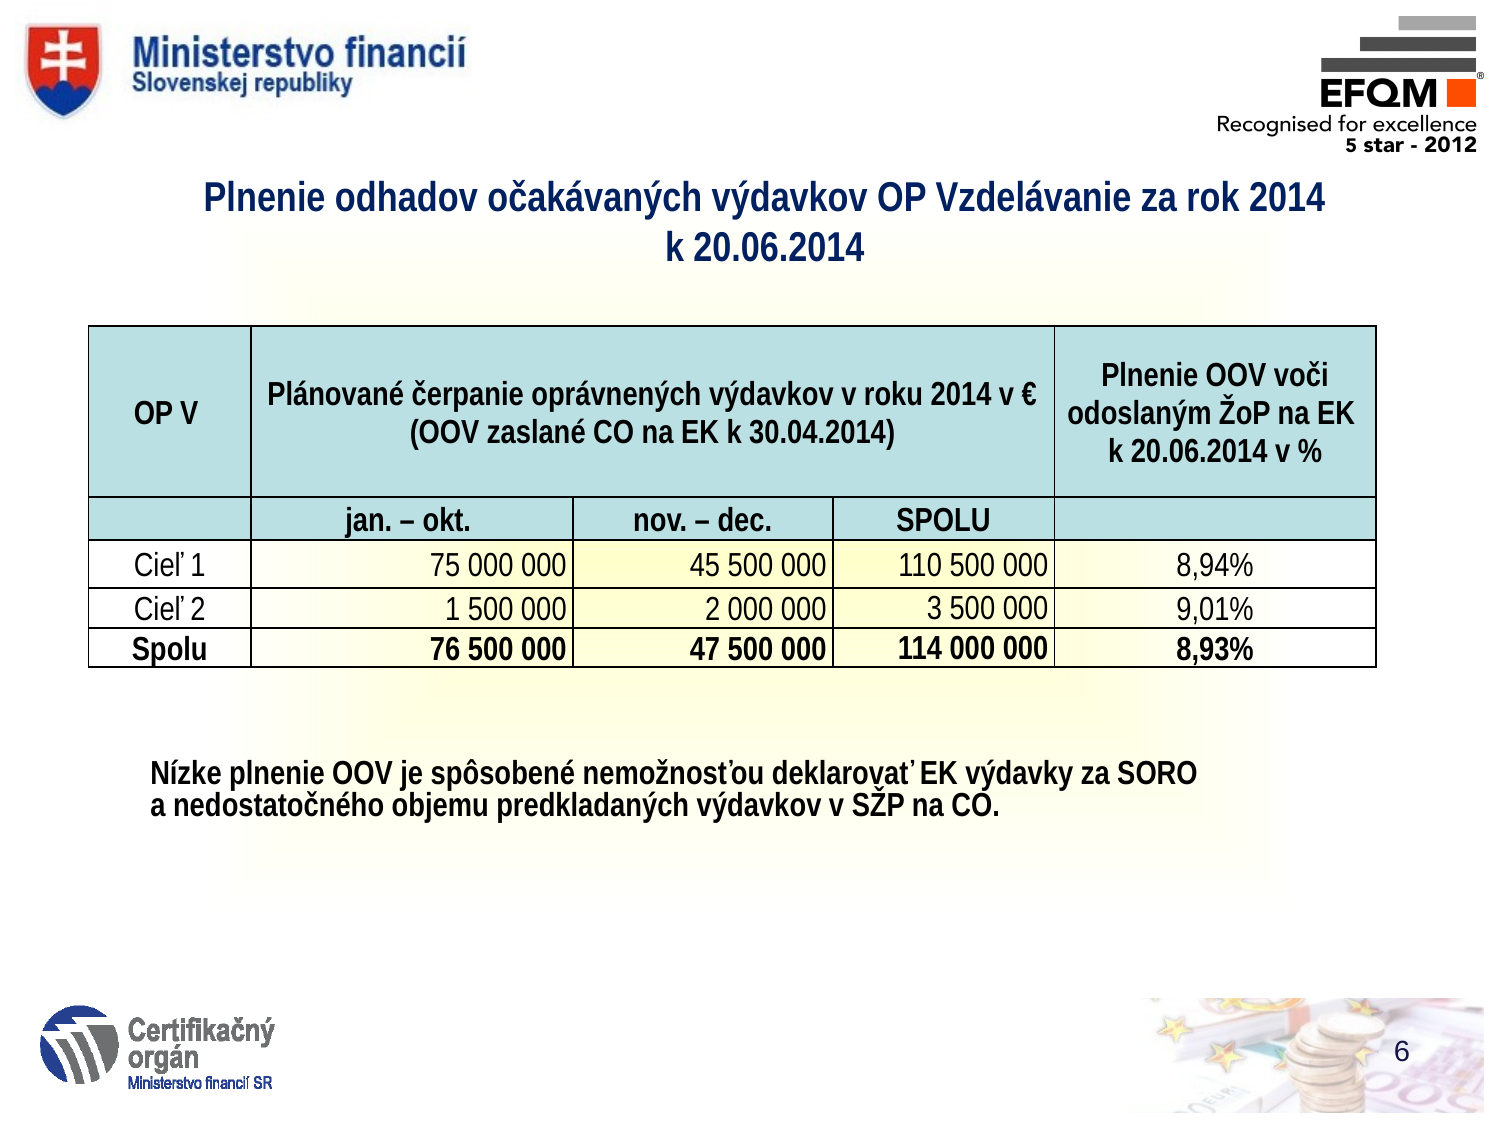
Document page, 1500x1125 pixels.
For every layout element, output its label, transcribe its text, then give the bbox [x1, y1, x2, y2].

picture [1216, 16, 1484, 149]
table_header Plánované čerpanie oprávnených výdavkov v roku 2014 v € (OOV zaslané CO na EK k 30.04.2014) [252, 327, 1054, 496]
table_cell Spolu [89, 629, 250, 666]
table_cell 2 000 000 [574, 589, 832, 627]
table_header Plnenie OOV voči odoslaným ŽoP na EK k 20.06.2014 v % [1055, 327, 1375, 496]
table_cell Cieľ 1 [89, 541, 250, 587]
slide_number 6 [1074, 1024, 1425, 1103]
table_cell [1055, 498, 1375, 539]
table_cell jan. – okt. [252, 498, 572, 539]
table_cell 8,94% [1055, 541, 1375, 587]
title Plnenie odhadov očakávaných výdavkov OP Vzdelávanie za rok 2014 k 20.06.2014 [29, 149, 1500, 291]
table_cell 8,93% [1055, 629, 1375, 666]
table_cell 3 500 000 [834, 589, 1054, 627]
text_box Nízke plnenie OOV je spôsobené nemožnosťou deklarovať EK výdavky za SORO a nedostatočného objemu predkladaných výdavkov v SŽP na CO. [135, 751, 1223, 830]
table_cell 1 500 000 [252, 589, 572, 627]
table_cell 114 000 000 [834, 629, 1054, 666]
table_cell 76 500 000 [252, 629, 572, 666]
table_cell 75 000 000 [252, 541, 572, 587]
table_cell 47 500 000 [574, 629, 832, 666]
table_cell 110 500 000 [834, 541, 1054, 587]
table_cell nov. – dec. [574, 498, 832, 539]
table_cell 45 500 000 [574, 541, 832, 587]
table_cell 9,01% [1055, 589, 1375, 627]
table_cell SPOLU [834, 498, 1054, 539]
table_header OP V [89, 327, 250, 496]
table_cell Cieľ 2 [89, 589, 250, 627]
picture [15, 0, 502, 143]
picture [1129, 998, 1484, 1113]
table_cell [89, 498, 250, 539]
